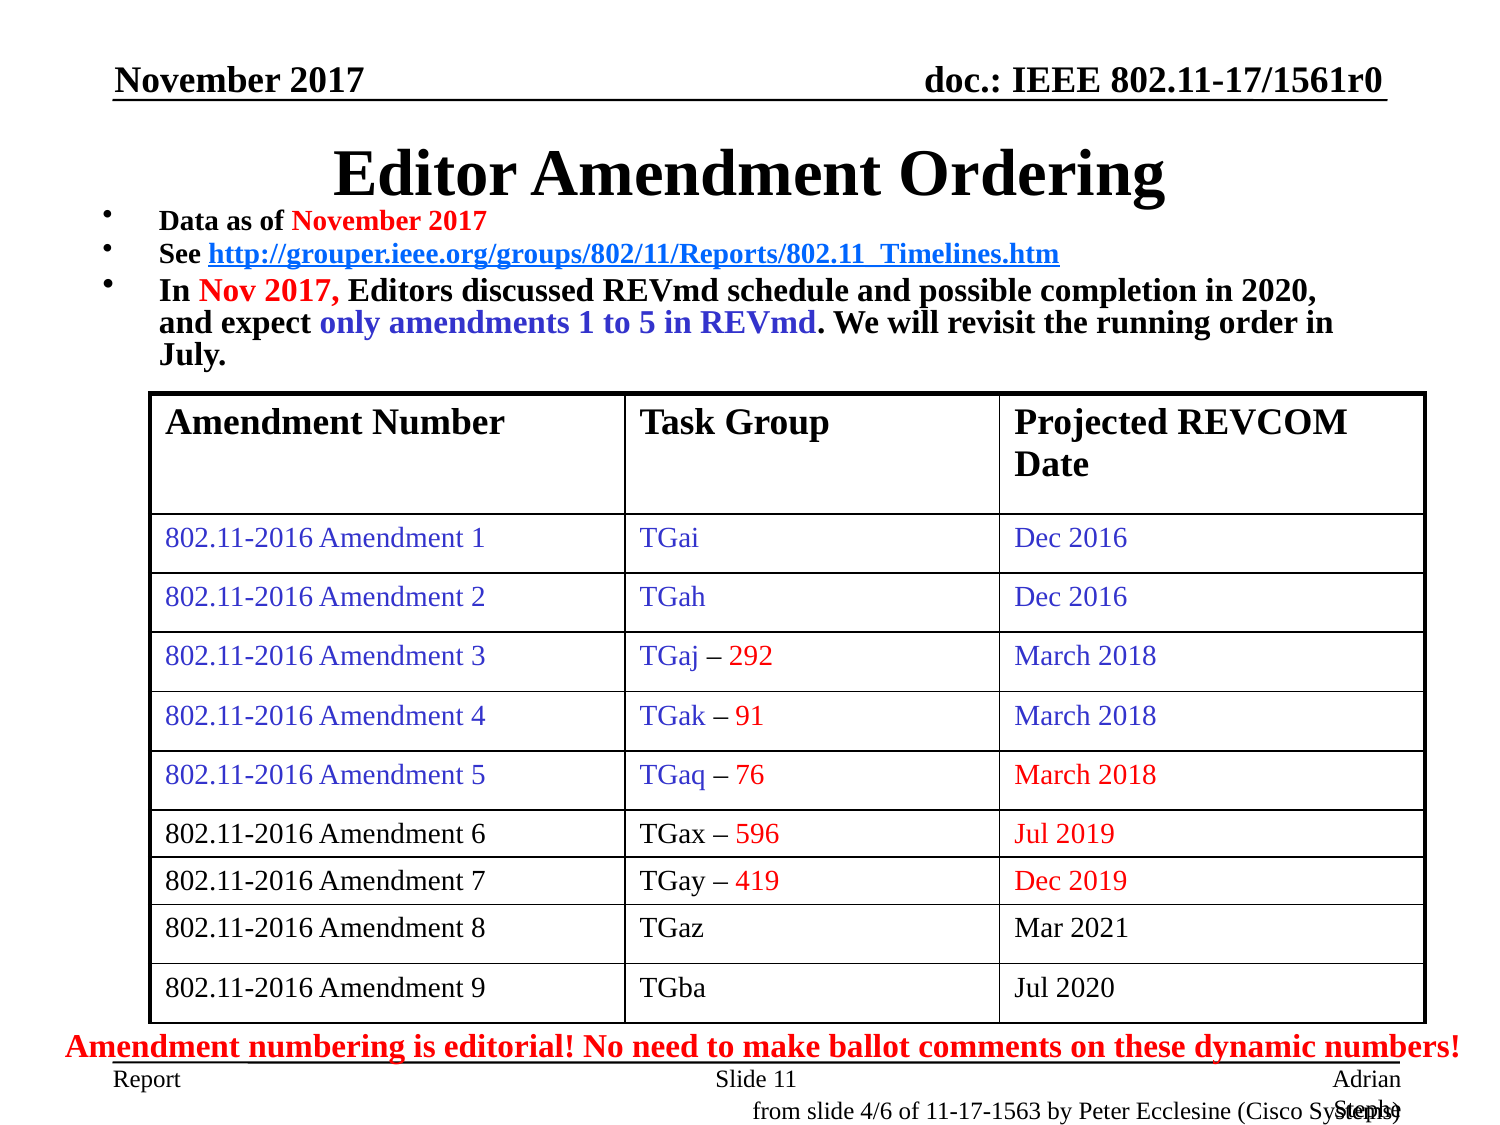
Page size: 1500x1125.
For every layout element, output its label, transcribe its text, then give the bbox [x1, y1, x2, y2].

table_header Amendment Number [152, 396, 624, 513]
table_cell March 2018 [1000, 752, 1423, 809]
table_cell TGai [626, 515, 999, 572]
slide_number Slide 11 [711, 1061, 801, 1093]
text_box Data as of November 2017 See http://grouper.ieee.org/groups/802/11/Reports/802.11_Timelines.htm In Nov 2017, Editors discussed REVmd schedule and possible completion in 2020, and expect only amendments 1 to 5 in REVmd. We will revisit the running order in July. [87, 200, 1388, 388]
table_cell TGaq – 76 [626, 752, 999, 809]
table_cell 802.11-2016 Amendment 4 [152, 692, 624, 750]
table_cell March 2018 [1000, 633, 1423, 691]
table_cell Dec 2016 [1000, 574, 1423, 631]
table_cell 802.11-2016 Amendment 9 [152, 964, 624, 1017]
table_cell TGax – 596 [626, 811, 999, 856]
table_cell Mar 2021 [1000, 905, 1423, 963]
title Editor Amendment Ordering [112, 112, 1388, 200]
table_header Task Group [626, 396, 999, 513]
table_cell 802.11-2016 Amendment 6 [152, 811, 624, 856]
table_cell TGak – 91 [626, 692, 999, 750]
table_cell Dec 2016 [1000, 515, 1423, 572]
table_cell March 2018 [1000, 692, 1423, 750]
table_cell Jul 2020 [1000, 964, 1423, 1017]
table_cell 802.11-2016 Amendment 2 [152, 574, 624, 631]
table_cell 802.11-2016 Amendment 8 [152, 905, 624, 963]
table_cell TGay – 419 [626, 858, 999, 904]
table_cell Jul 2019 [1000, 811, 1423, 856]
table_cell TGah [626, 574, 999, 631]
table_cell TGba [626, 964, 999, 1017]
table_cell TGaz [626, 905, 999, 963]
footer Adrian Stephens, Intel Corporation [1324, 1061, 1402, 1087]
table_cell TGaj – 292 [626, 633, 999, 691]
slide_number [114, 54, 374, 101]
table_header Projected REVCOM Date [1000, 396, 1423, 513]
table_cell 802.11-2016 Amendment 3 [152, 633, 624, 691]
table_cell Dec 2019 [1000, 858, 1423, 904]
text_box Amendment numbering is editorial! No need to make ballot comments on these dynamic numbers! [50, 1017, 1500, 1072]
table_cell 802.11-2016 Amendment 5 [152, 752, 624, 809]
table_cell 802.11-2016 Amendment 1 [152, 515, 624, 572]
text_box from slide 4/6 of 11-17-1563 by Peter Ecclesine (Cisco Systems) [343, 1087, 1417, 1125]
table_cell 802.11-2016 Amendment 7 [152, 858, 624, 904]
